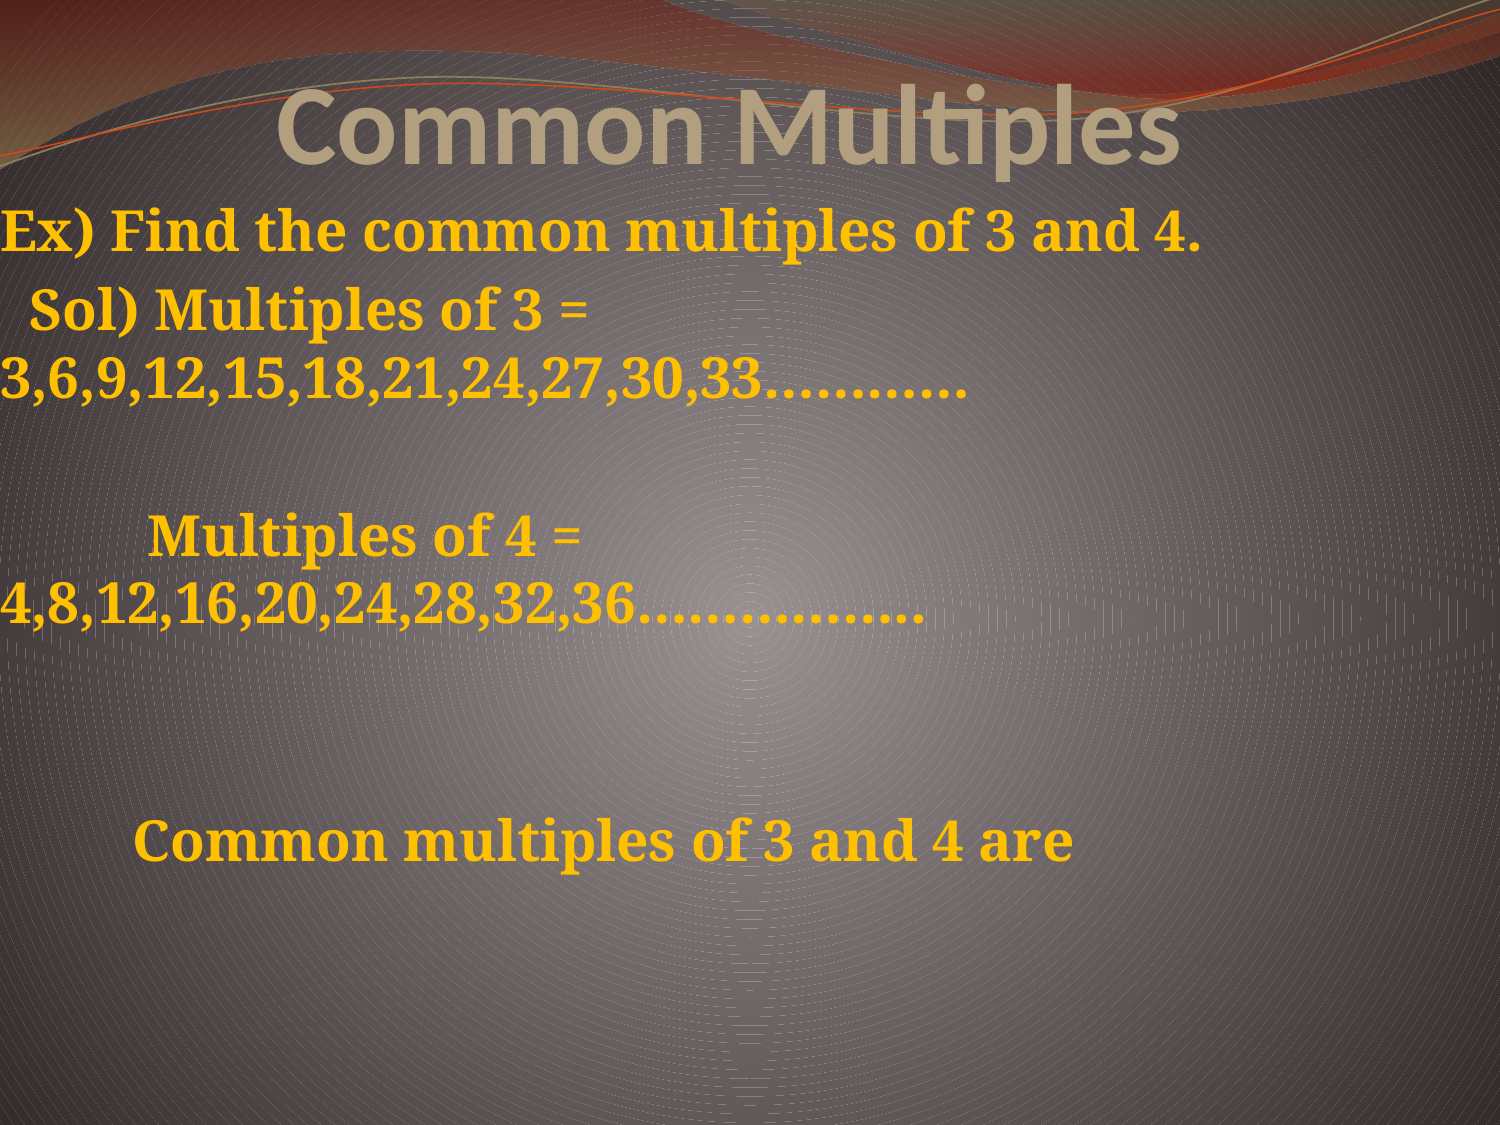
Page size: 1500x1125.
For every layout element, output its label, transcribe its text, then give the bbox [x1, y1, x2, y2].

title Common Multiples [87, 50, 1376, 187]
subtitle Ex) Find the common multiples of 3 and 4. Sol) Multiples of 3 = 3,6,9,12,15,18,21,24,27,30,33………… Multiples of 4 = 4,8,12,16,20,24,28,32,36…………….. Common multiples of 3 and 4 are [0, 187, 1500, 1125]
